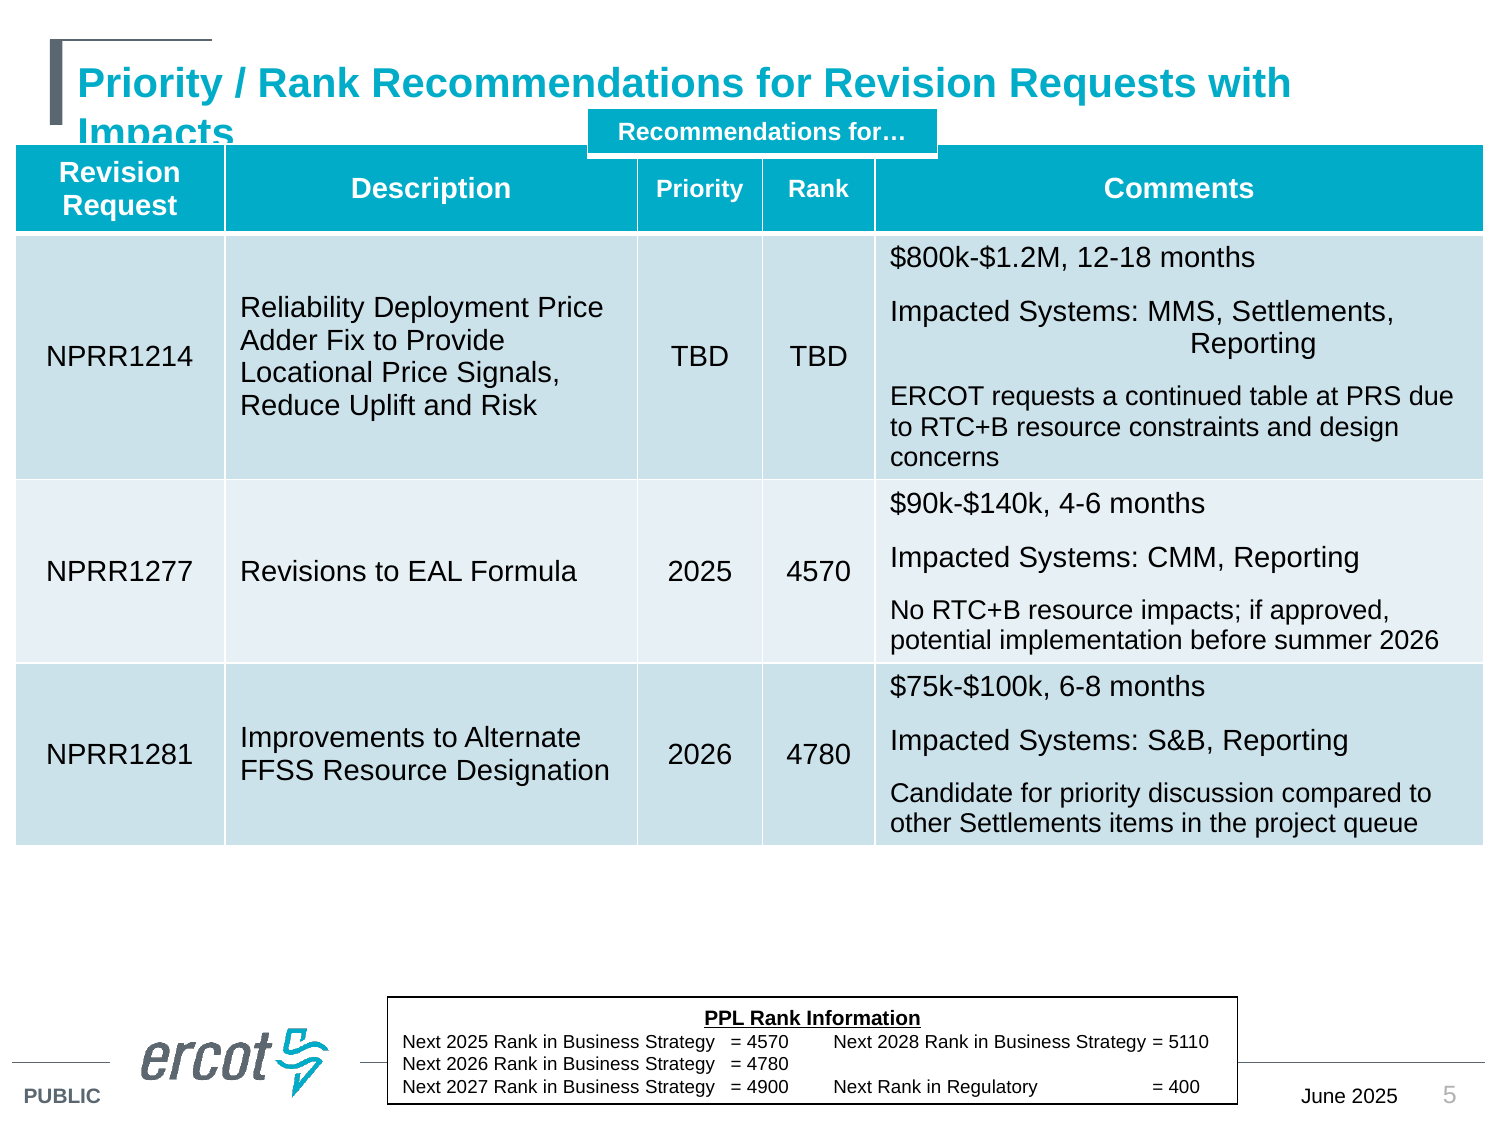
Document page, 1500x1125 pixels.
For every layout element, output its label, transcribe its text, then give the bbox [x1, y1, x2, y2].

table_cell 2026 [638, 664, 762, 845]
table_cell NPRR1214 [16, 236, 224, 479]
table_cell $800k-$1.2M, 12-18 months Impacted Systems: MMS, Settlements, Reporting ERCOT requests a continued table at PRS due to RTC+B resource constraints and design concerns [876, 236, 1483, 479]
title Priority / Rank Recommendations for Revision Requests with Impacts [62, 48, 1475, 134]
table_cell Improvements to Alternate FFSS Resource Designation [226, 664, 637, 845]
table_cell 2025 [638, 480, 762, 662]
table_cell TBD [763, 236, 874, 479]
table_cell Revisions to EAL Formula [226, 480, 637, 662]
table_cell $90k-$140k, 4-6 months Impacted Systems: CMM, Reporting No RTC+B resource impacts; if approved, potential implementation before summer 2026 [876, 480, 1483, 662]
table_header Description [226, 145, 637, 231]
table_header Rank [763, 159, 874, 231]
table_cell NPRR1281 [16, 664, 224, 845]
table_cell TBD [638, 236, 762, 479]
table_header Recommendations for… [588, 109, 937, 153]
table_cell 4570 [763, 480, 874, 662]
text_box PPL Rank Information Next 2025 Rank in Business Strategy = 4570 Next 2028 Rank in Business Strategy = 5110 Next 2026 Rank in Business Strategy = 4780 Next 2029 Rank in Business Strategy = 5300 Next 2027 Rank in Business Strategy = 4900 Next Rank in Regulatory = 400 [387, 997, 1238, 1105]
table_cell Reliability Deployment Price Adder Fix to Provide Locational Price Signals, Reduce Uplift and Risk [226, 236, 637, 479]
table_cell NPRR1277 [16, 480, 224, 662]
table_cell $75k-$100k, 6-8 months Impacted Systems: S&B, Reporting Candidate for priority discussion compared to other Settlements items in the project queue [876, 664, 1483, 845]
slide_number 5 [1412, 1076, 1488, 1112]
table_cell 4780 [763, 664, 874, 845]
picture [137, 1024, 332, 1100]
table_header Comments [876, 145, 1483, 231]
table_header Revision Request [16, 145, 224, 231]
table_header Priority [638, 159, 762, 231]
